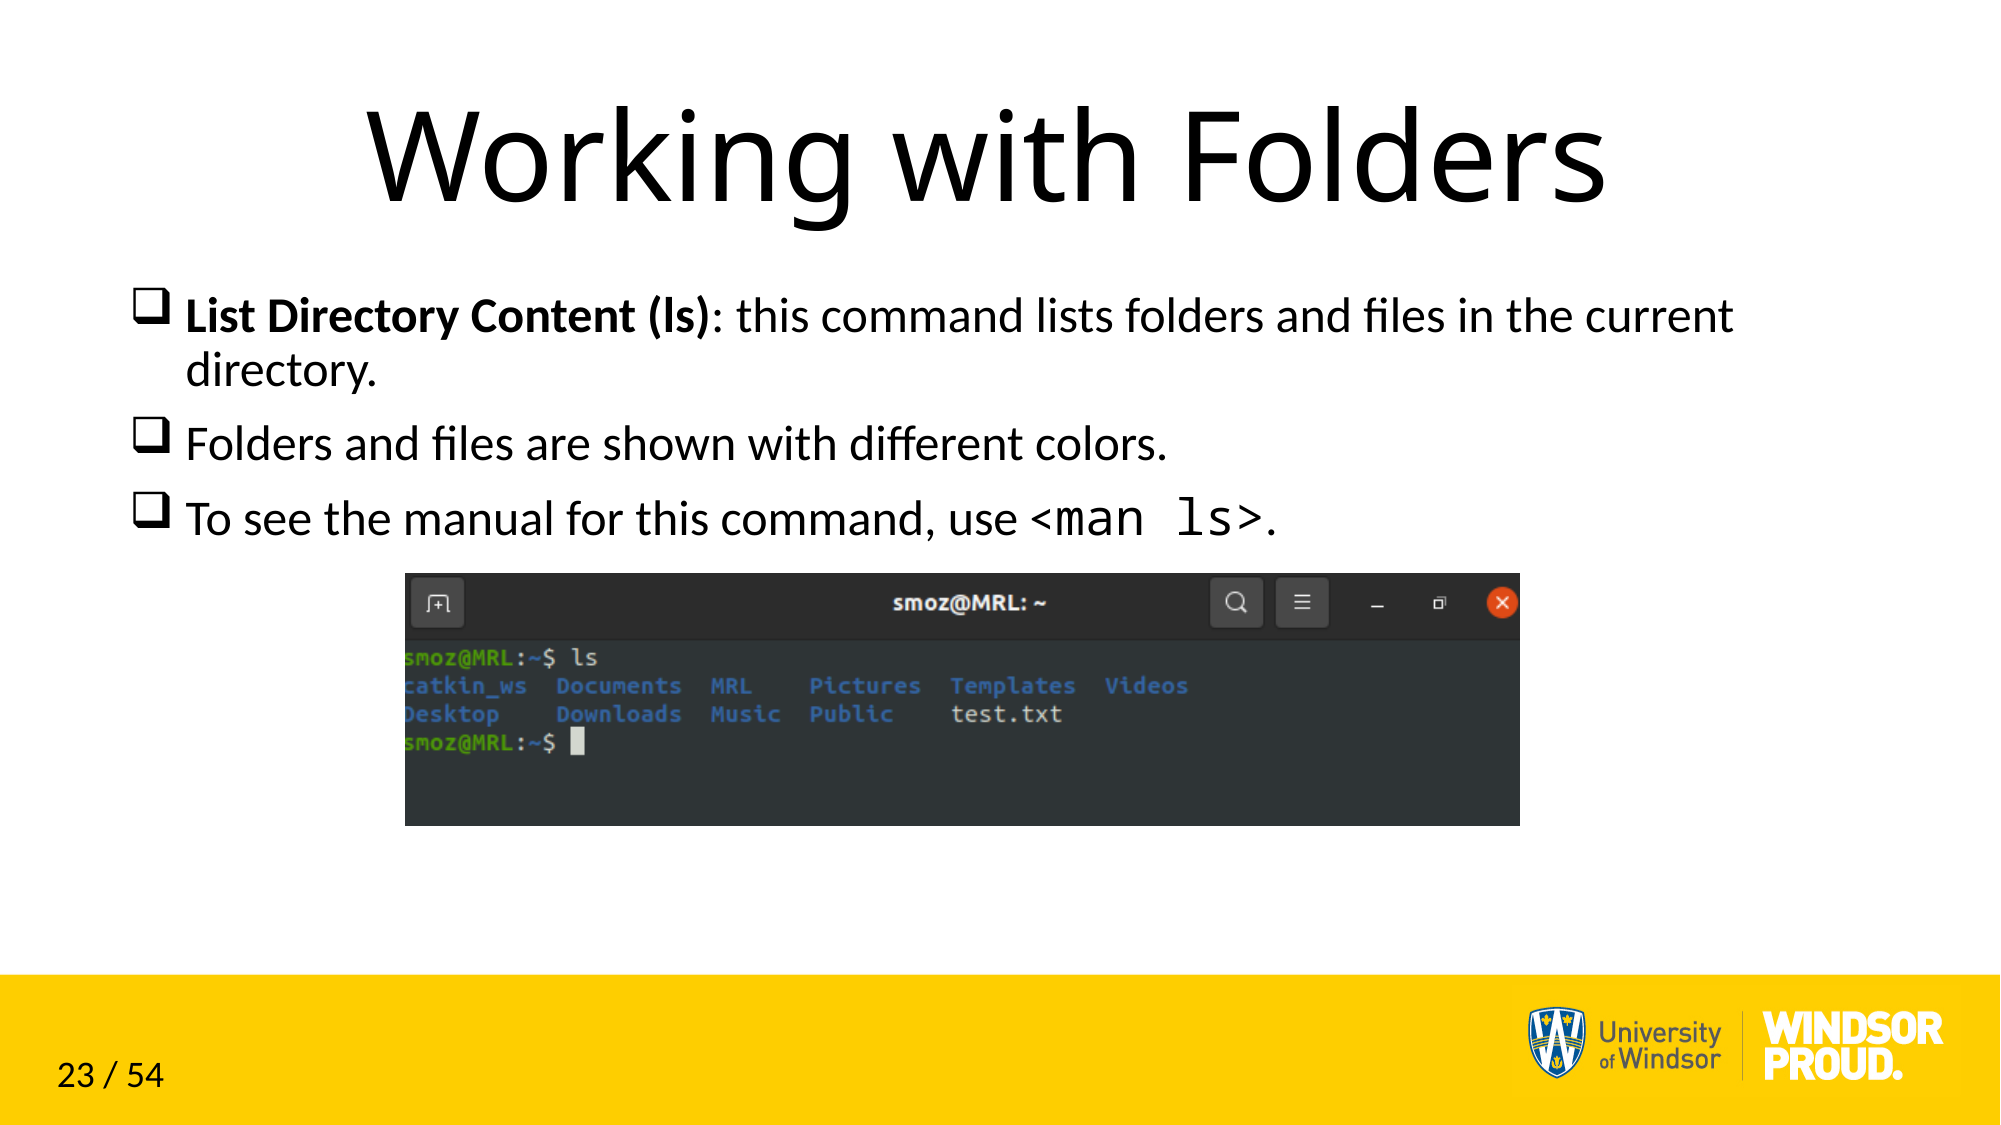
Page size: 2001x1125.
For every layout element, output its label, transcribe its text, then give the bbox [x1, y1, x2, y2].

picture [0, 0, 2000, 1125]
subtitle List Directory Content (ls): this command lists folders and files in the current directory. Folders and files are shown with different colors. To see the manual for this command, use <man ls>. [114, 281, 1893, 930]
slide_number 23 [42, 1042, 525, 1103]
title Working with Folders [249, 48, 1726, 237]
